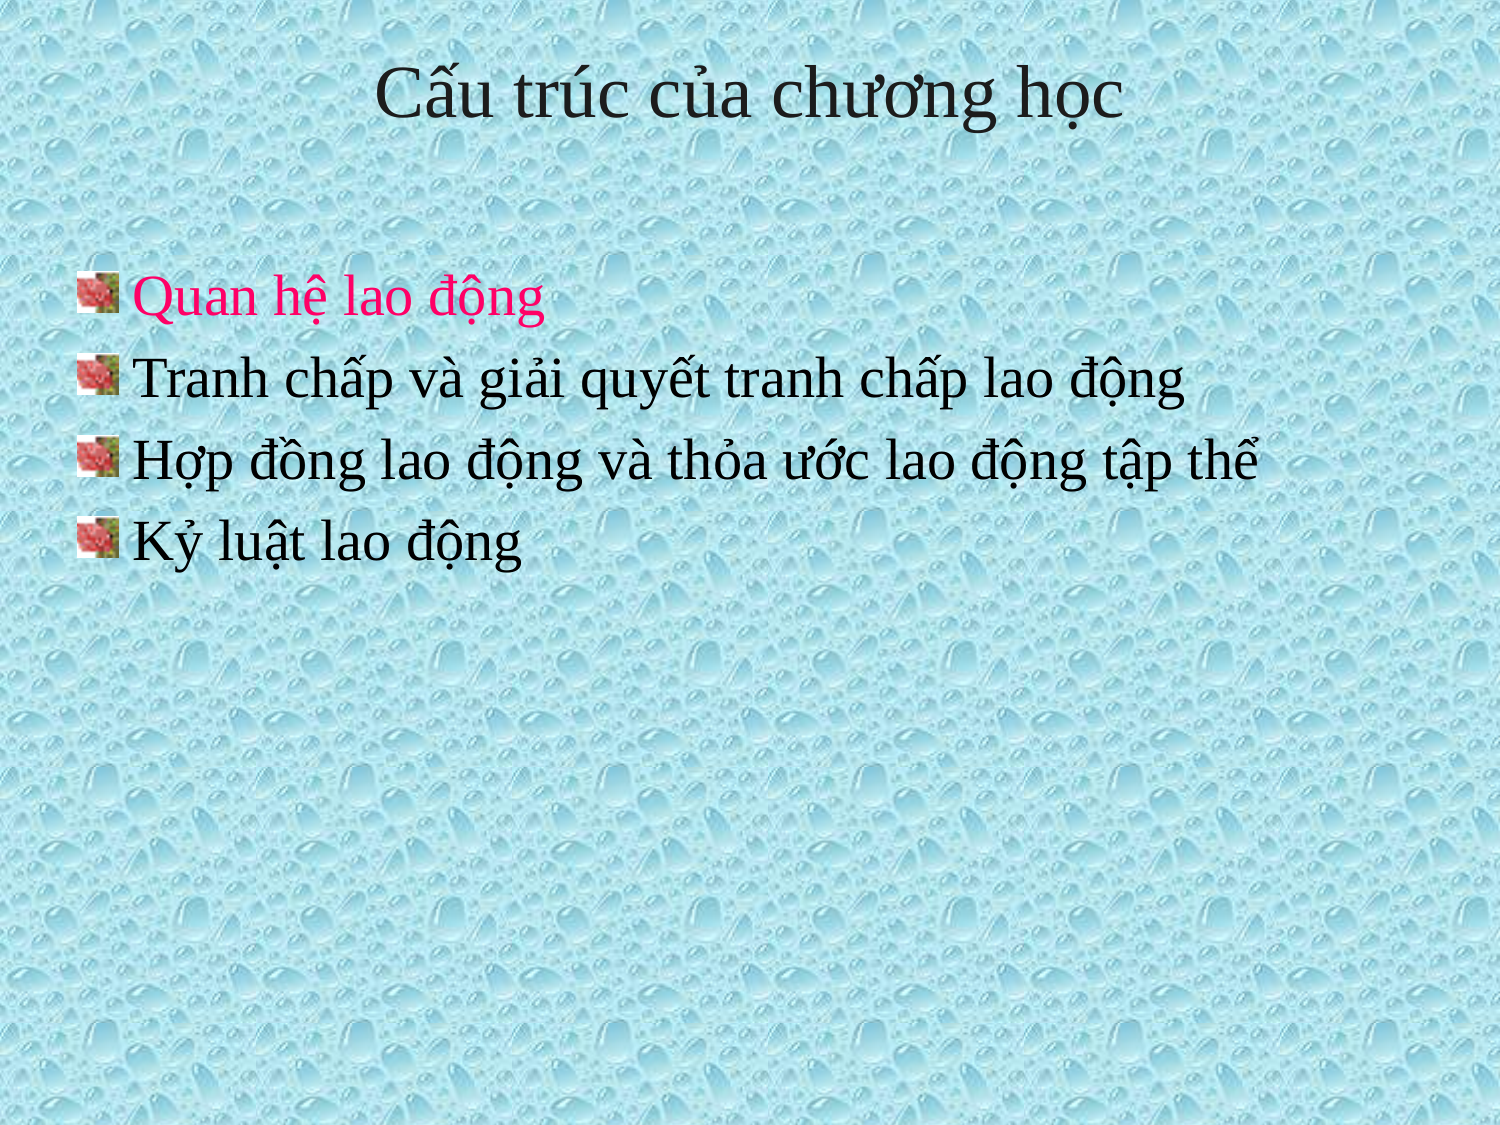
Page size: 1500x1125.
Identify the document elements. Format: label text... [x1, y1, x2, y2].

picture [0, 0, 1500, 1125]
text_box Quan hệ lao động Tranh chấp và giải quyết tranh chấp lao động Hợp đồng lao động và thỏa ước lao động tập thể Kỷ luật lao động [62, 249, 1463, 988]
title Cấu trúc của chương học [112, 0, 1388, 176]
